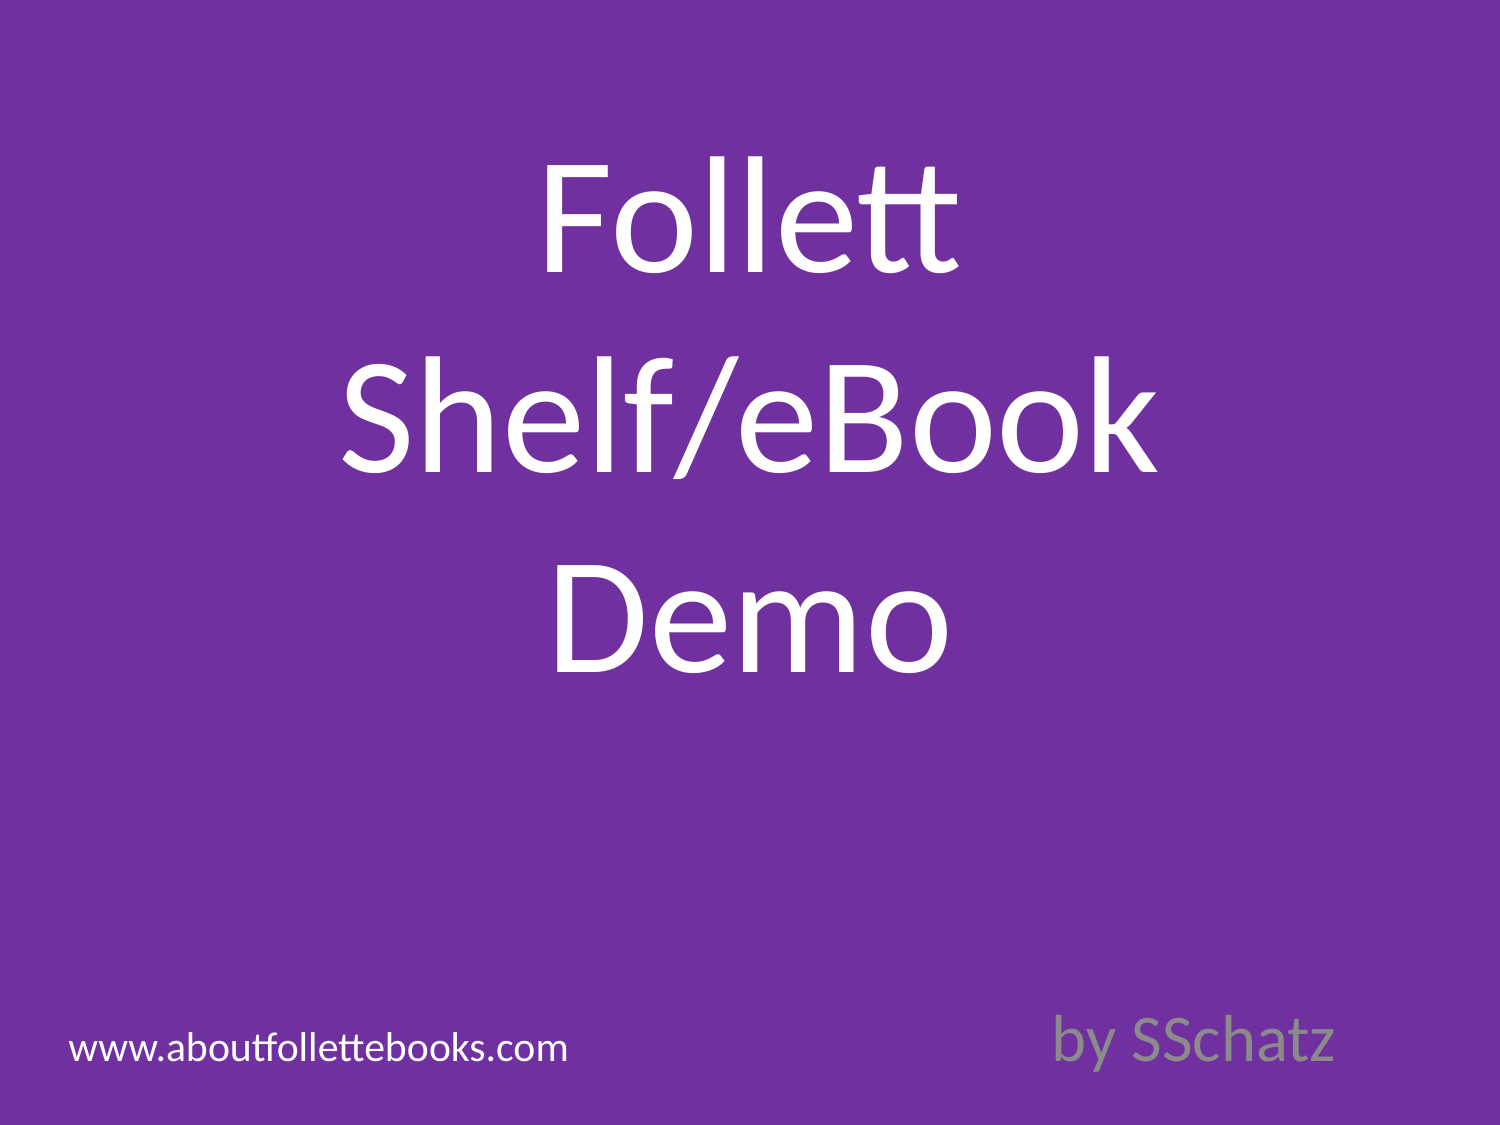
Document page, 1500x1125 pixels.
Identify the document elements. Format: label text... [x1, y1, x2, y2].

subtitle by SSchatz [924, 987, 1463, 1088]
text_box www.aboutfollettebooks.com [53, 1012, 584, 1078]
title Follett Shelf/eBook Demo [112, 112, 1388, 700]
